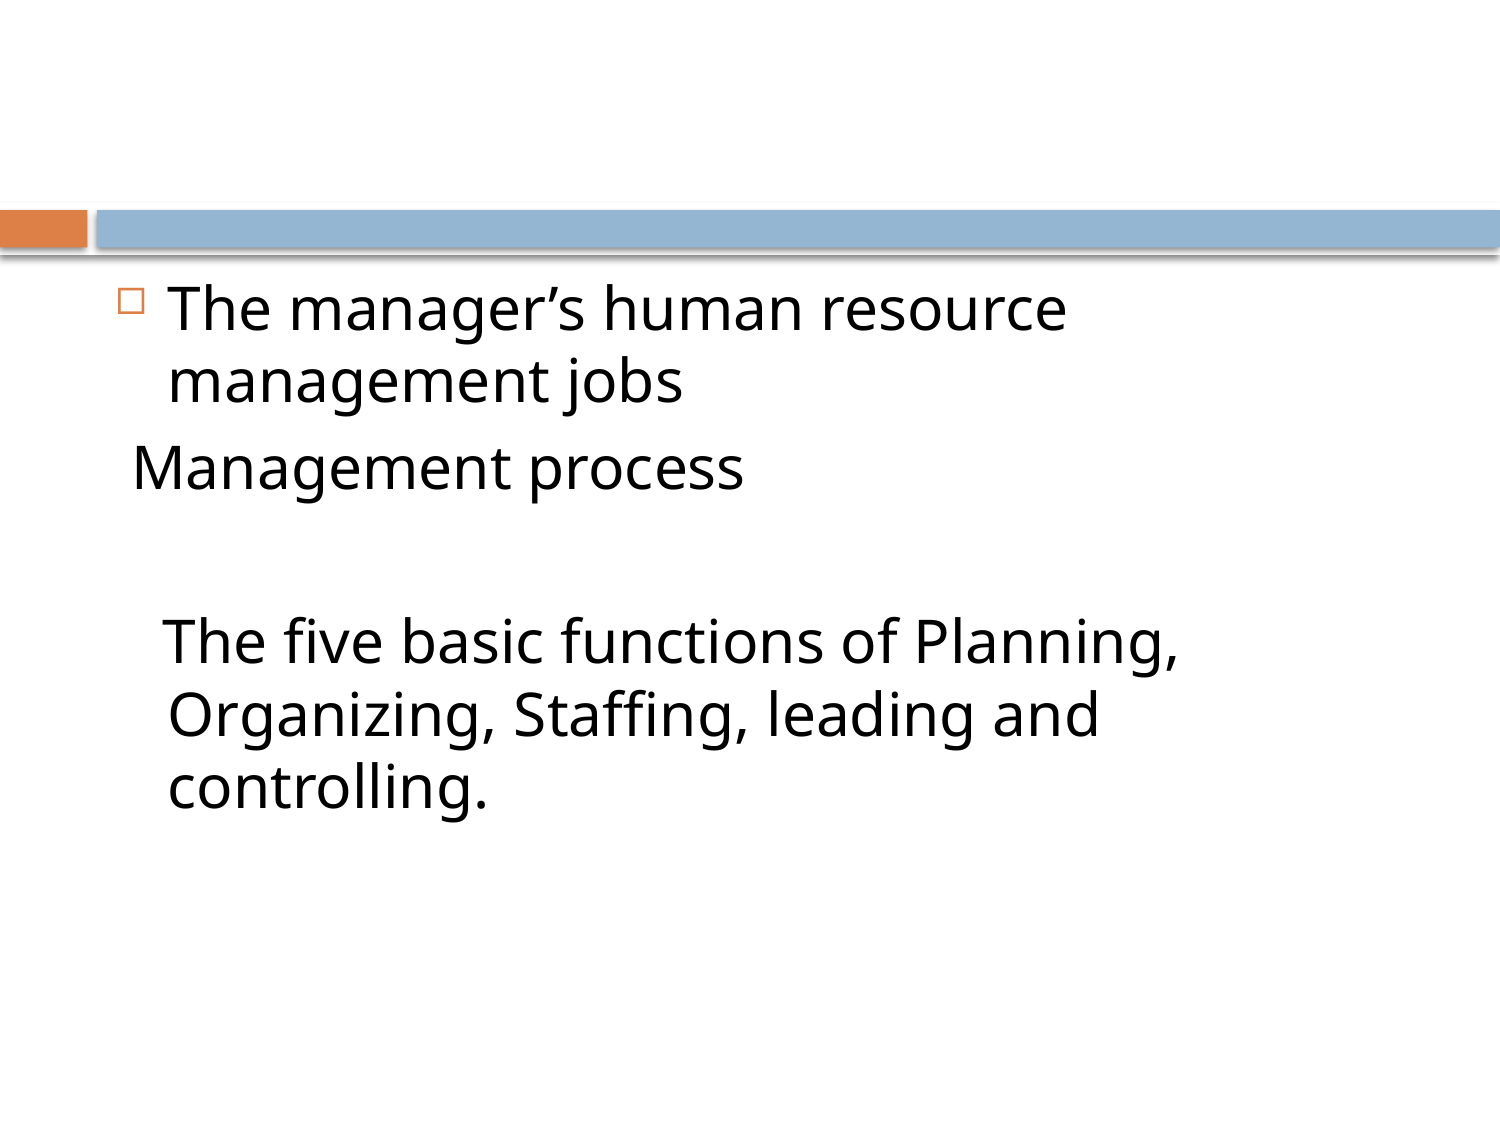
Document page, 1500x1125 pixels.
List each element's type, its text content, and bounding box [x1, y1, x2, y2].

list The manager’s human resource management jobs Management process The five basic functions of Planning, Organizing, Staffing, leading and controlling. [100, 262, 1438, 1000]
